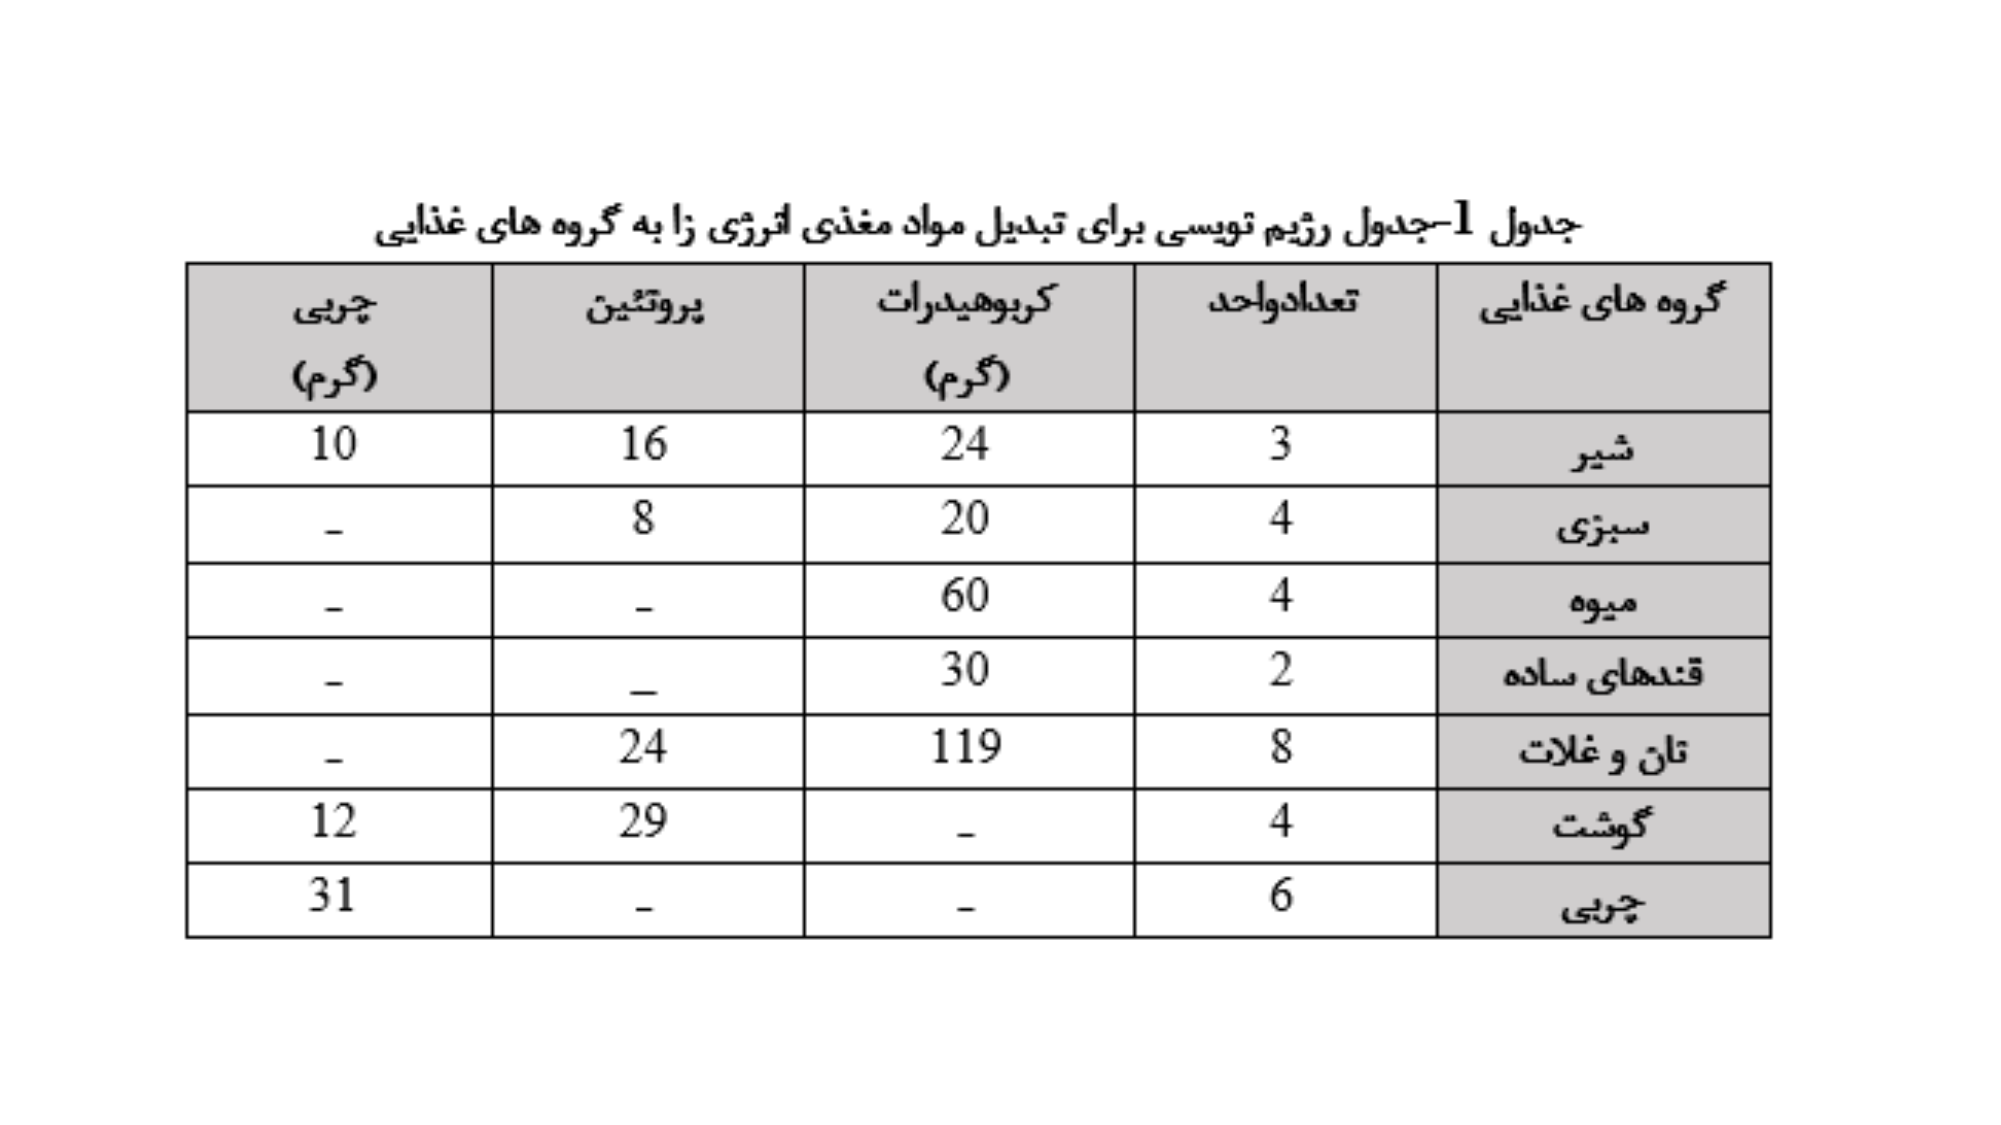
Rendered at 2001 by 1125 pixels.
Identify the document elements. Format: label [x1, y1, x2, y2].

picture [137, 198, 1869, 977]
